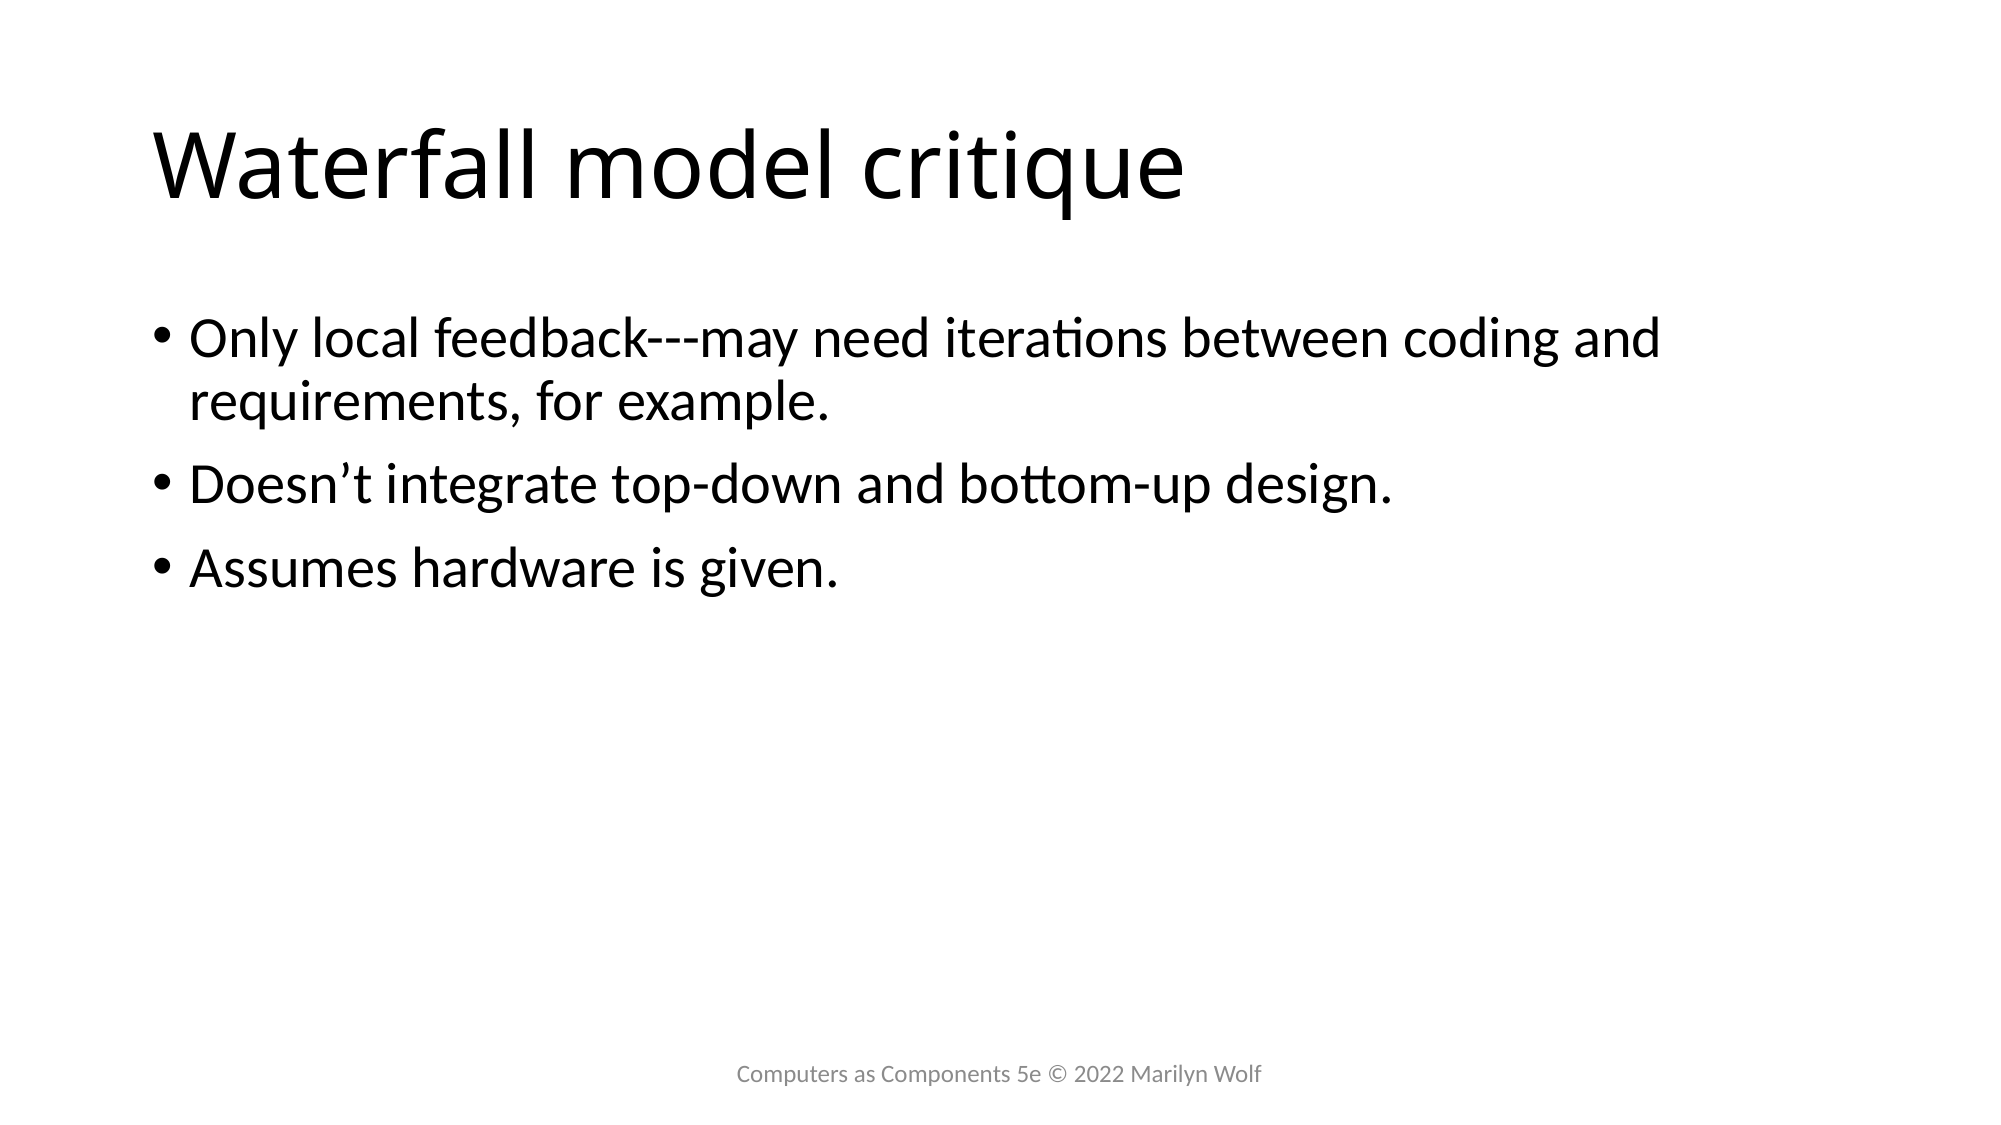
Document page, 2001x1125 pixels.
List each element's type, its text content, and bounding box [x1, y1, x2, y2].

footer Computers as Components 5e © 2022 Marilyn Wolf [662, 1042, 1338, 1103]
title Waterfall model critique [137, 59, 1863, 278]
list Only local feedback---may need iterations between coding and requirements, for example. Doesn’t integrate top-down and bottom-up design. Assumes hardware is given. [137, 299, 1863, 1014]
